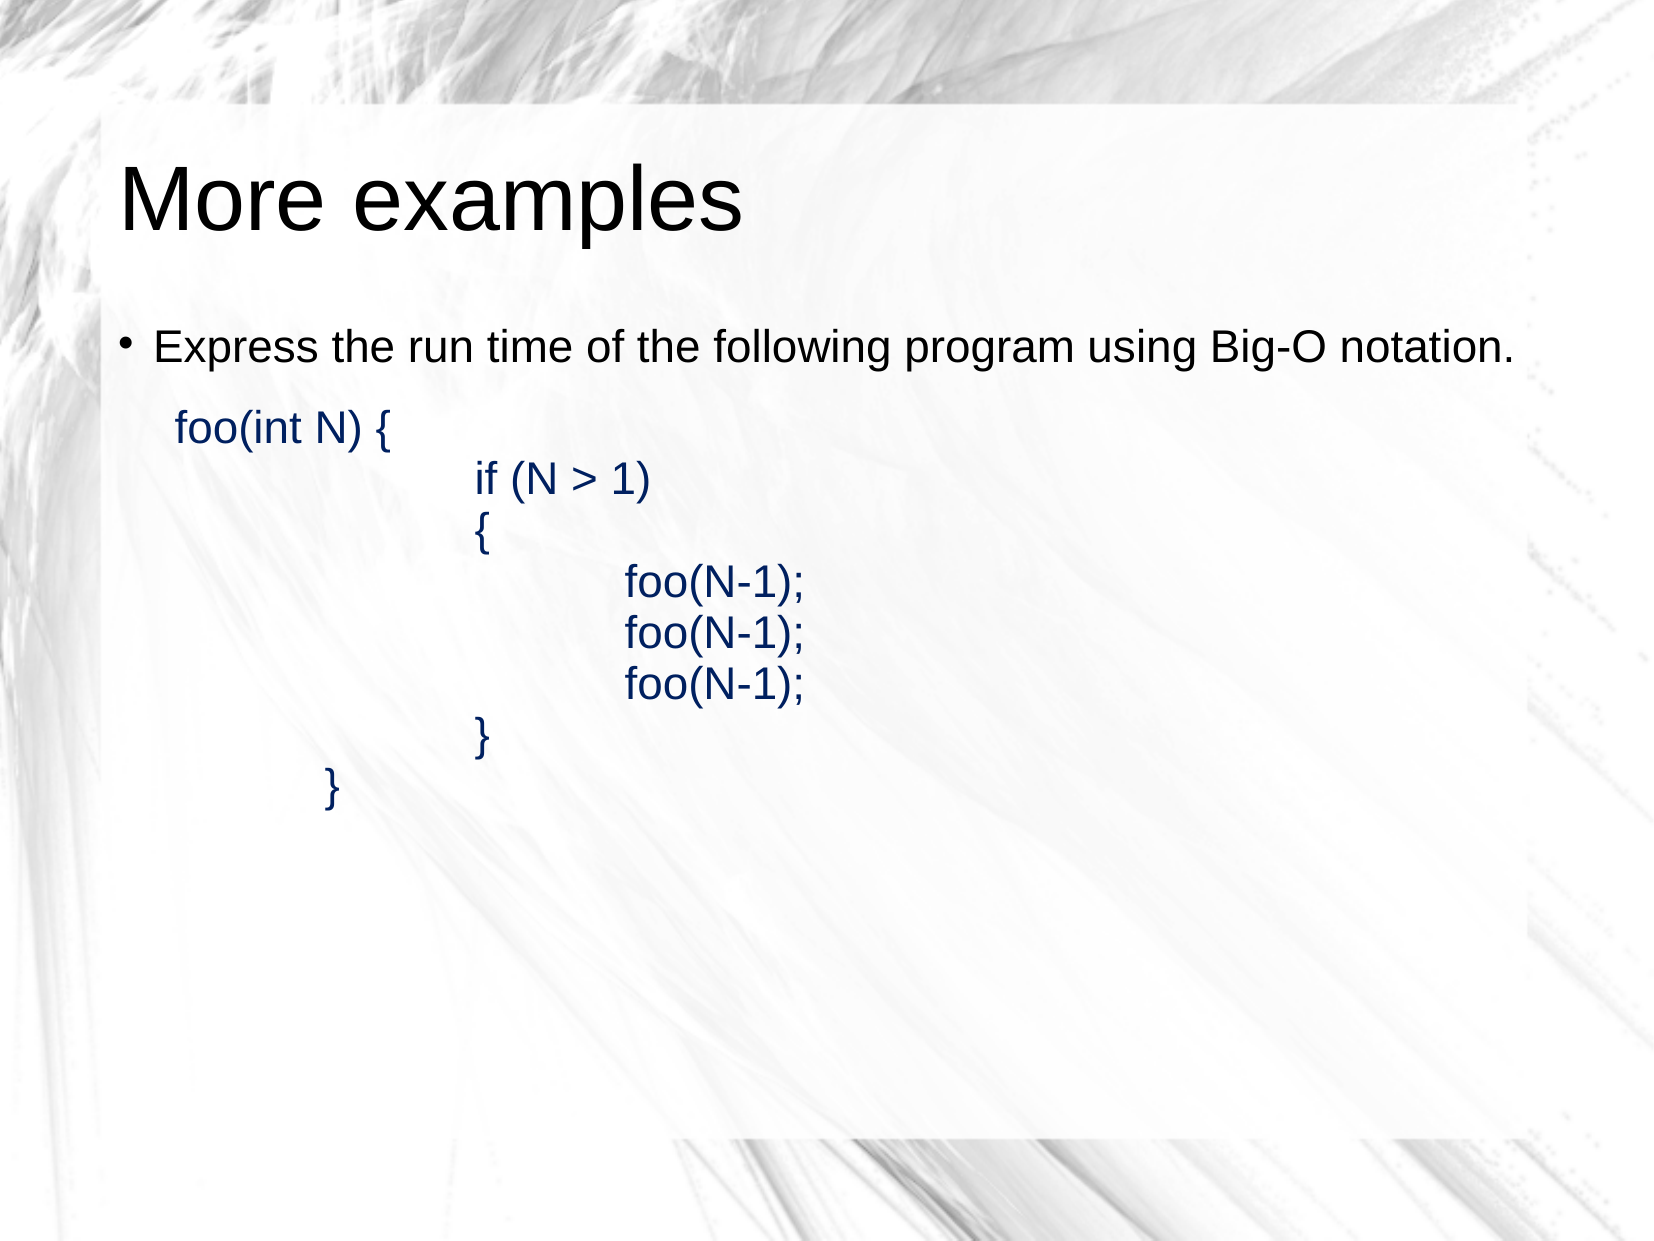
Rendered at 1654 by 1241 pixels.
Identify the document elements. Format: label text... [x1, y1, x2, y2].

title More examples [118, 112, 1506, 281]
picture [0, 0, 1654, 1241]
list Express the run time of the following program using Big-O notation. foo(int N) { if (N > 1) { foo(N-1); foo(N-1); foo(N-1); } } [118, 319, 1571, 1109]
